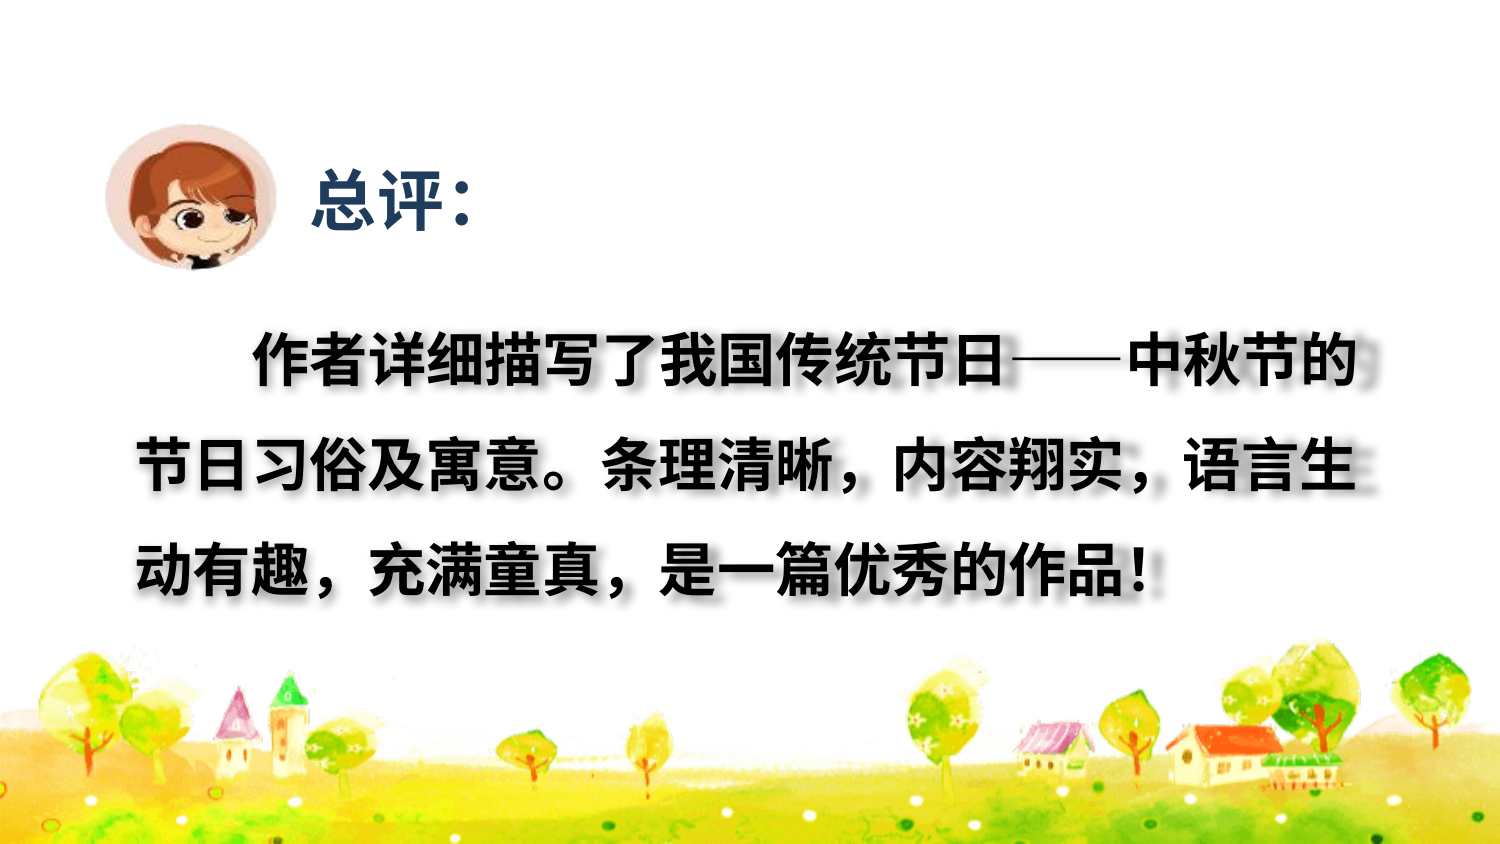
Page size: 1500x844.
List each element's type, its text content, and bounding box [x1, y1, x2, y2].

text_box 总评： [297, 151, 528, 247]
text_box 作者详细描写了我国传统节日——中秋节的节日习俗及寓意。条理清晰，内容翔实，语言生动有趣，充满童真，是一篇优秀的作品！ [119, 280, 1391, 611]
picture [0, 614, 1500, 844]
picture [85, 105, 297, 277]
